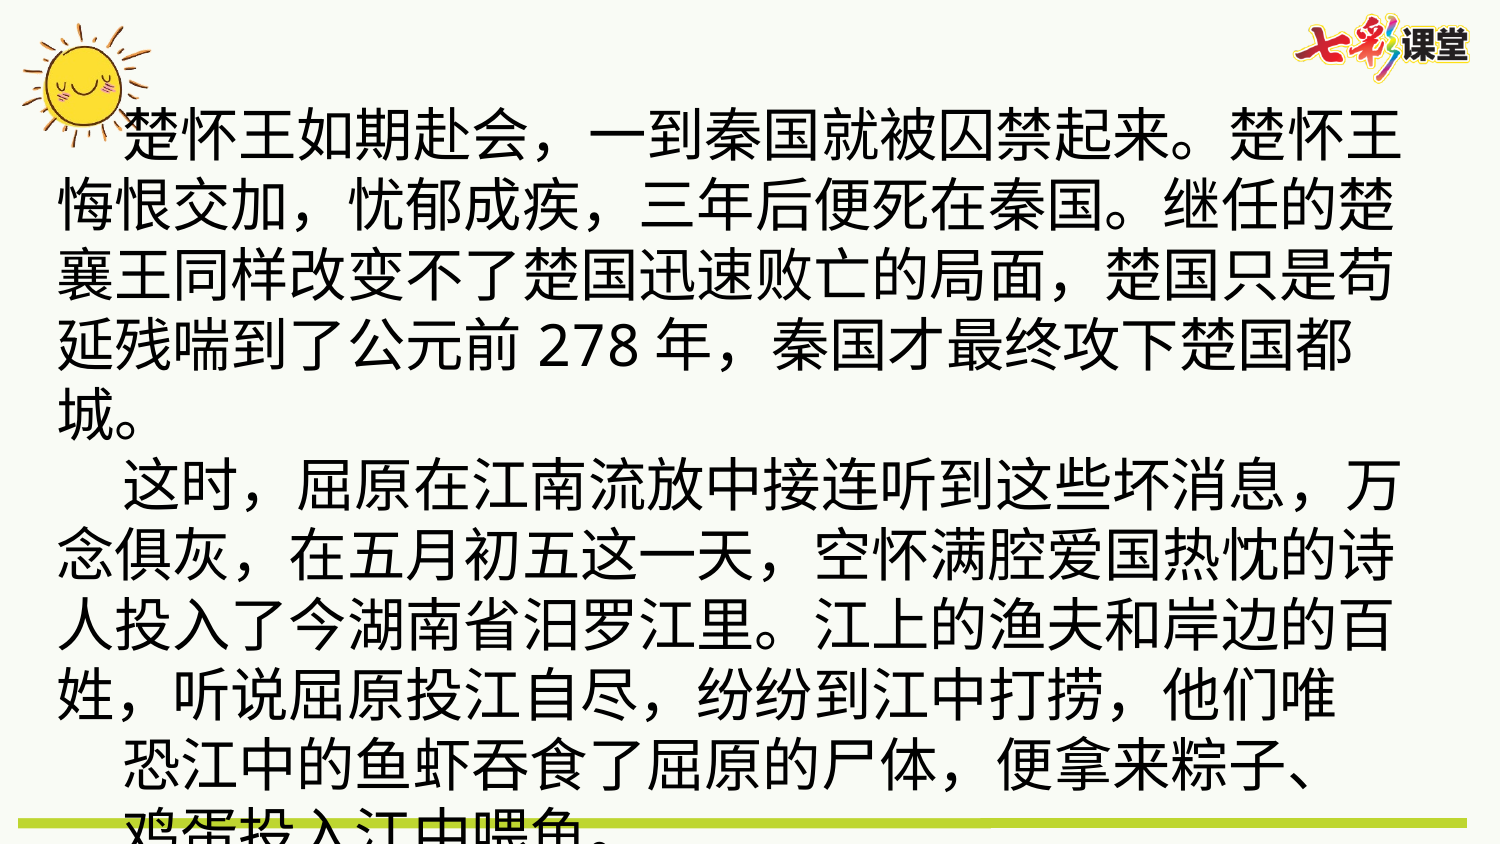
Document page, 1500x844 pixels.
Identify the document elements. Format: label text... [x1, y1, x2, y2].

picture [1291, 9, 1472, 87]
text_box 楚怀王如期赴会，一到秦国就被囚禁起来。楚怀王悔恨交加，忧郁成疾，三年后便死在秦国。继任的楚襄王同样改变不了楚国迅速败亡的局面，楚国只是苟延残喘到了公元前278年，秦国才最终攻下楚国都城。 这时，屈原在江南流放中接连听到这些坏消息，万念俱灰，在五月初五这一天，空怀满腔爱国热忱的诗人投入了今湖南省汨罗江里。江上的渔夫和岸边的百姓，听说屈原投江自尽，纷纷到江中打捞，他们唯 恐江中的鱼虾吞食了屈原的尸体，便拿来粽子、 鸡蛋投入江中喂鱼。 [41, 91, 1453, 844]
picture [0, 0, 173, 172]
picture [18, 771, 41, 844]
picture [1453, 771, 1467, 844]
